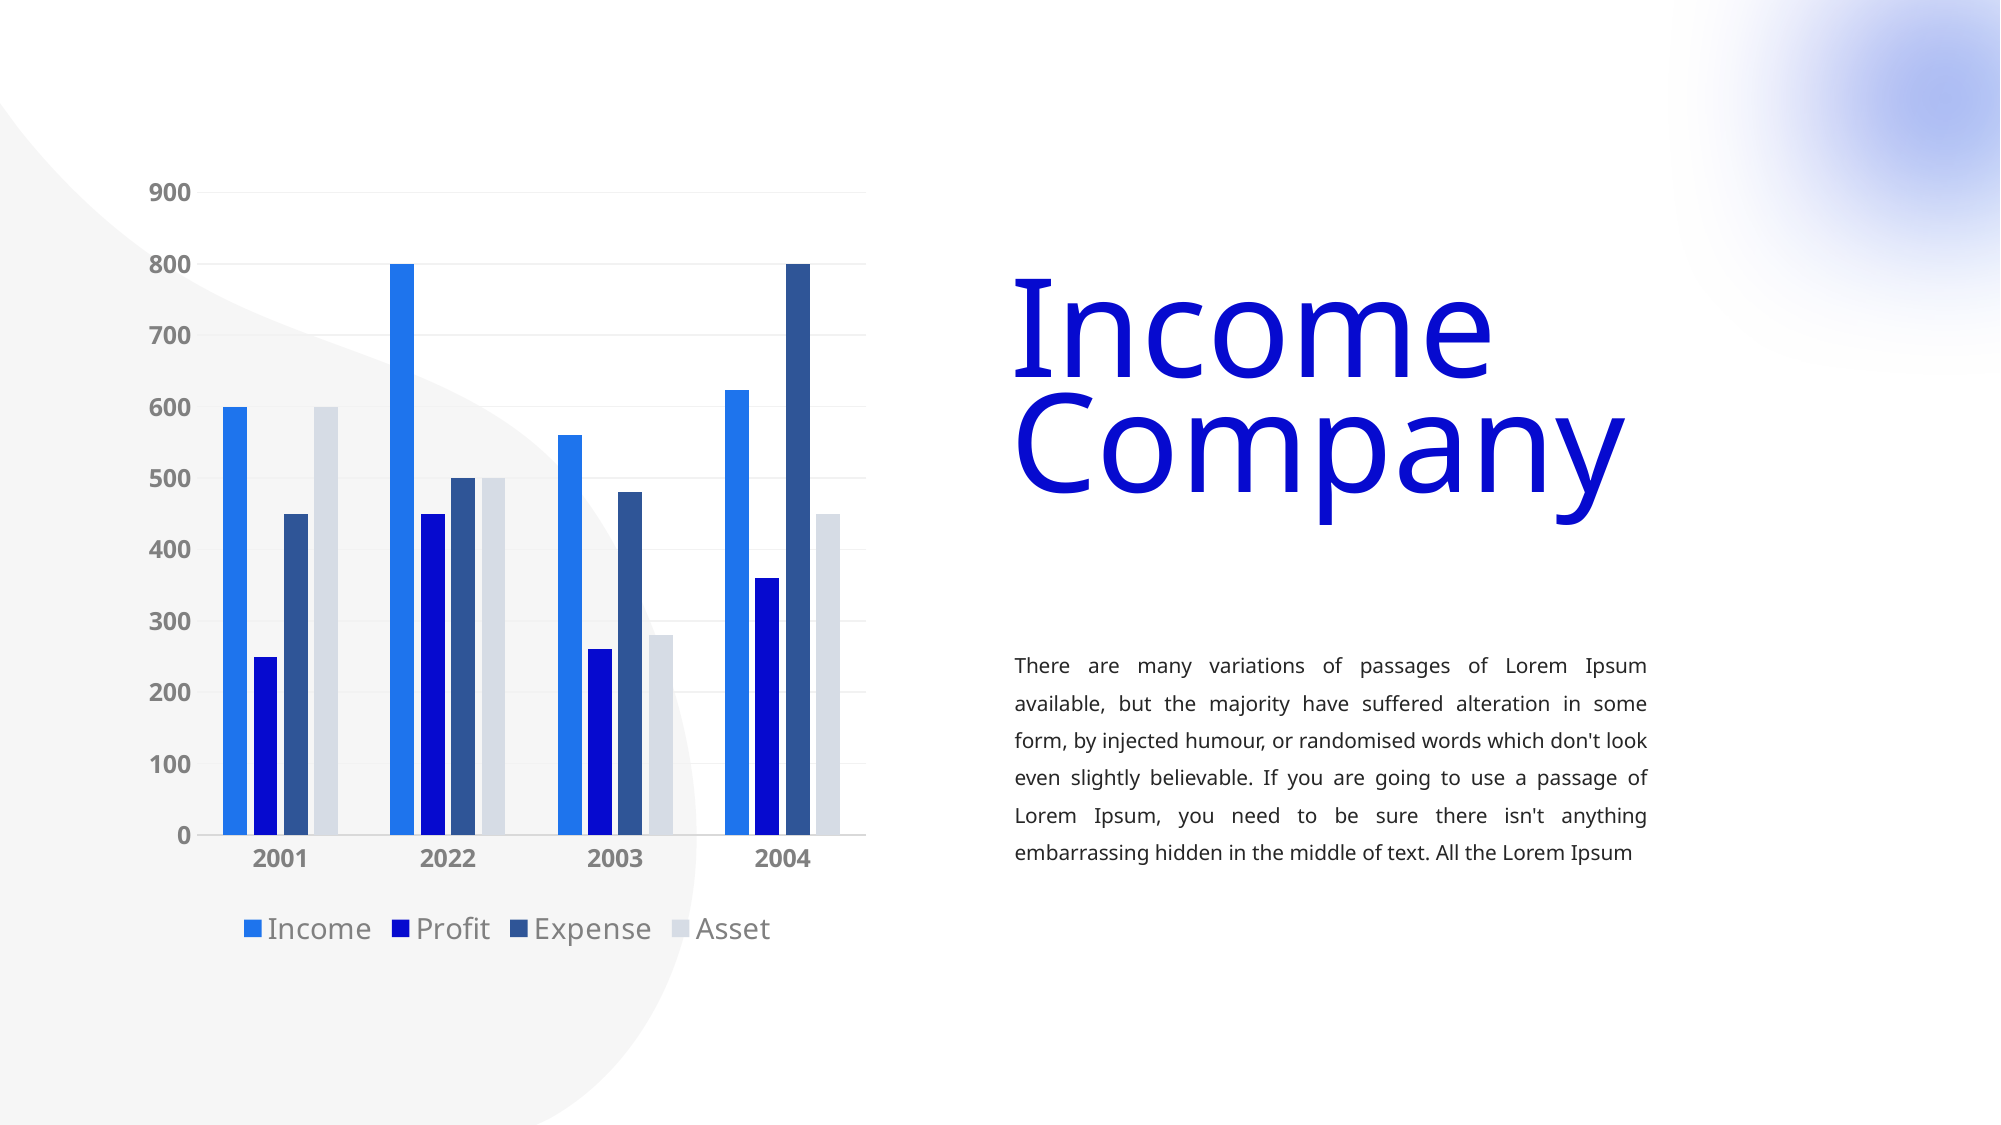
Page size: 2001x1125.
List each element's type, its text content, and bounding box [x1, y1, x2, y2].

text_box [0, 103, 679, 1125]
chart [133, 159, 882, 955]
text_box Income [999, 234, 1827, 350]
text_box Company [999, 350, 1827, 526]
text_box There are many variations of passages of Lorem Ipsum available, but the majority have suffered alteration in some form, by injected humour, or randomised words which don't look even slightly believable. If you are going to use a passage of Lorem Ipsum, you need to be sure there isn't anything embarrassing hidden in the middle of text. All the Lorem Ipsum [999, 632, 1663, 873]
